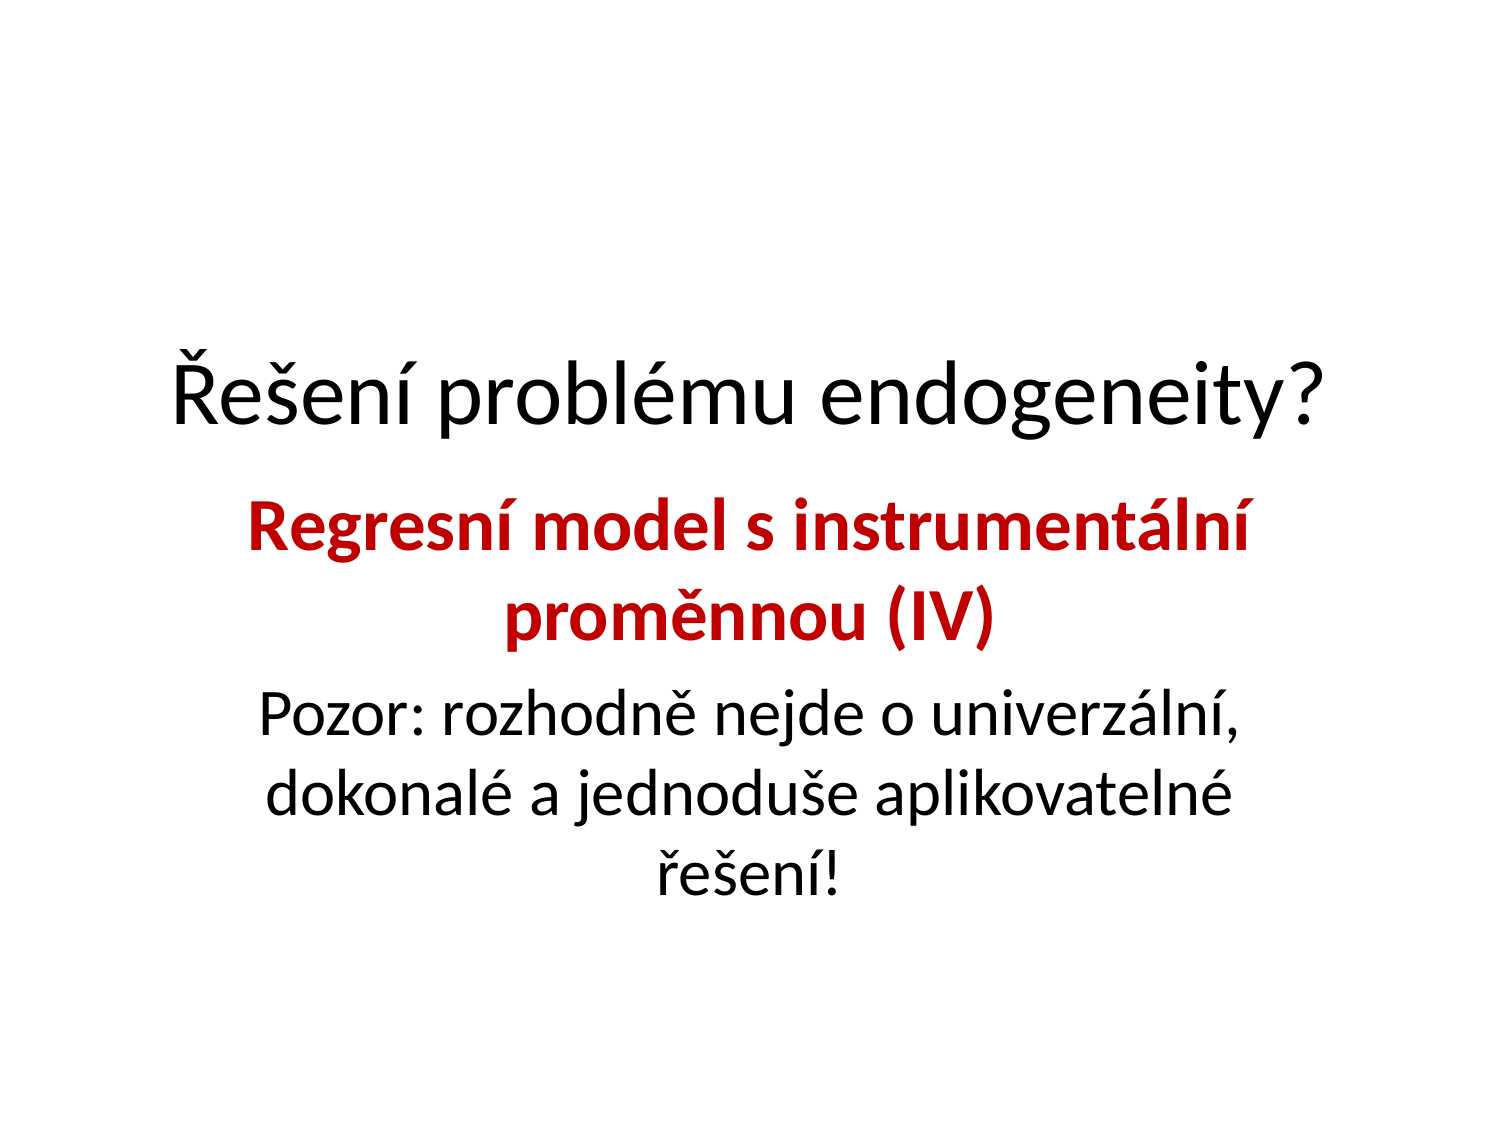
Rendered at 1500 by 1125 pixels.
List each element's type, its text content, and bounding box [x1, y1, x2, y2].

title Řešení problému endogeneity? [112, 267, 1388, 509]
subtitle Regresní model s instrumentální proměnnou (IV) Pozor: rozhodně nejde o univerzální, dokonalé a jednoduše aplikovatelné řešení! [225, 468, 1275, 917]
